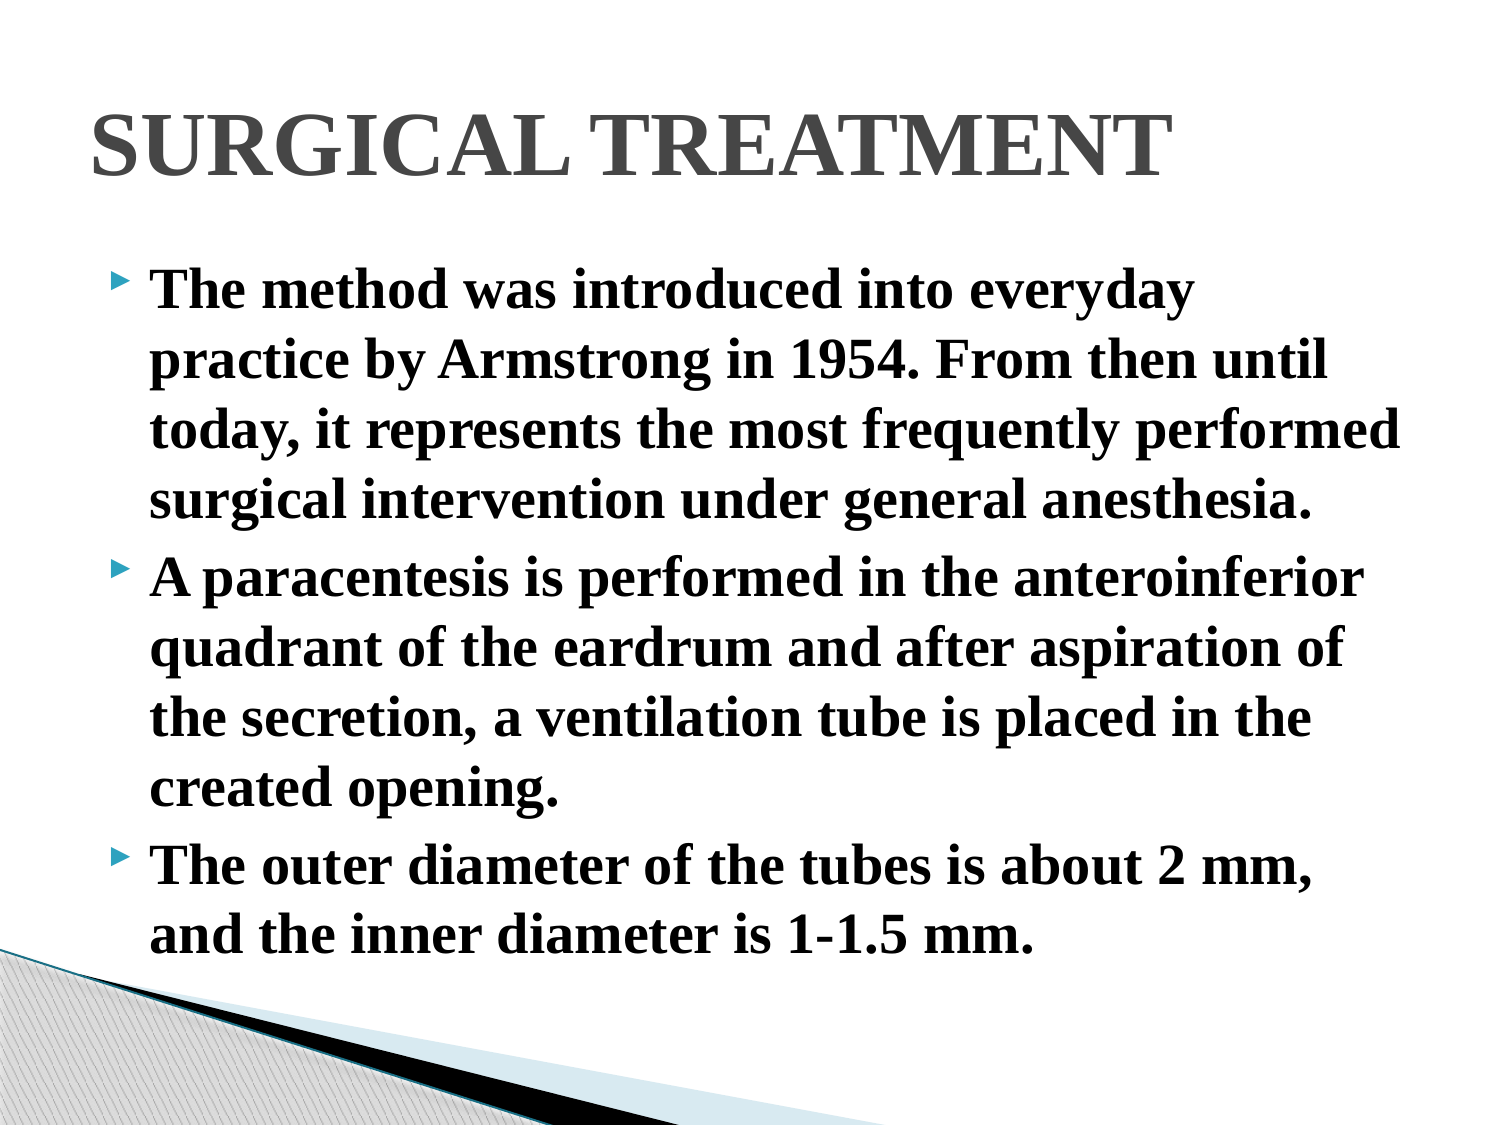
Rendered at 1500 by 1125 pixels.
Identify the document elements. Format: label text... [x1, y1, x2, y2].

list The method was introduced into everyday practice by Armstrong in 1954. From then until today, it represents the most frequently performed surgical intervention under general anesthesia. A paracentesis is performed in the anteroinferior quadrant of the eardrum and after aspiration of the secretion, a ventilation tube is placed in the created opening. The outer diameter of the tubes is about 2 mm, and the inner diameter is 1-1.5 mm. [75, 243, 1425, 986]
title SURGICAL TREATMENT [75, 45, 1425, 233]
